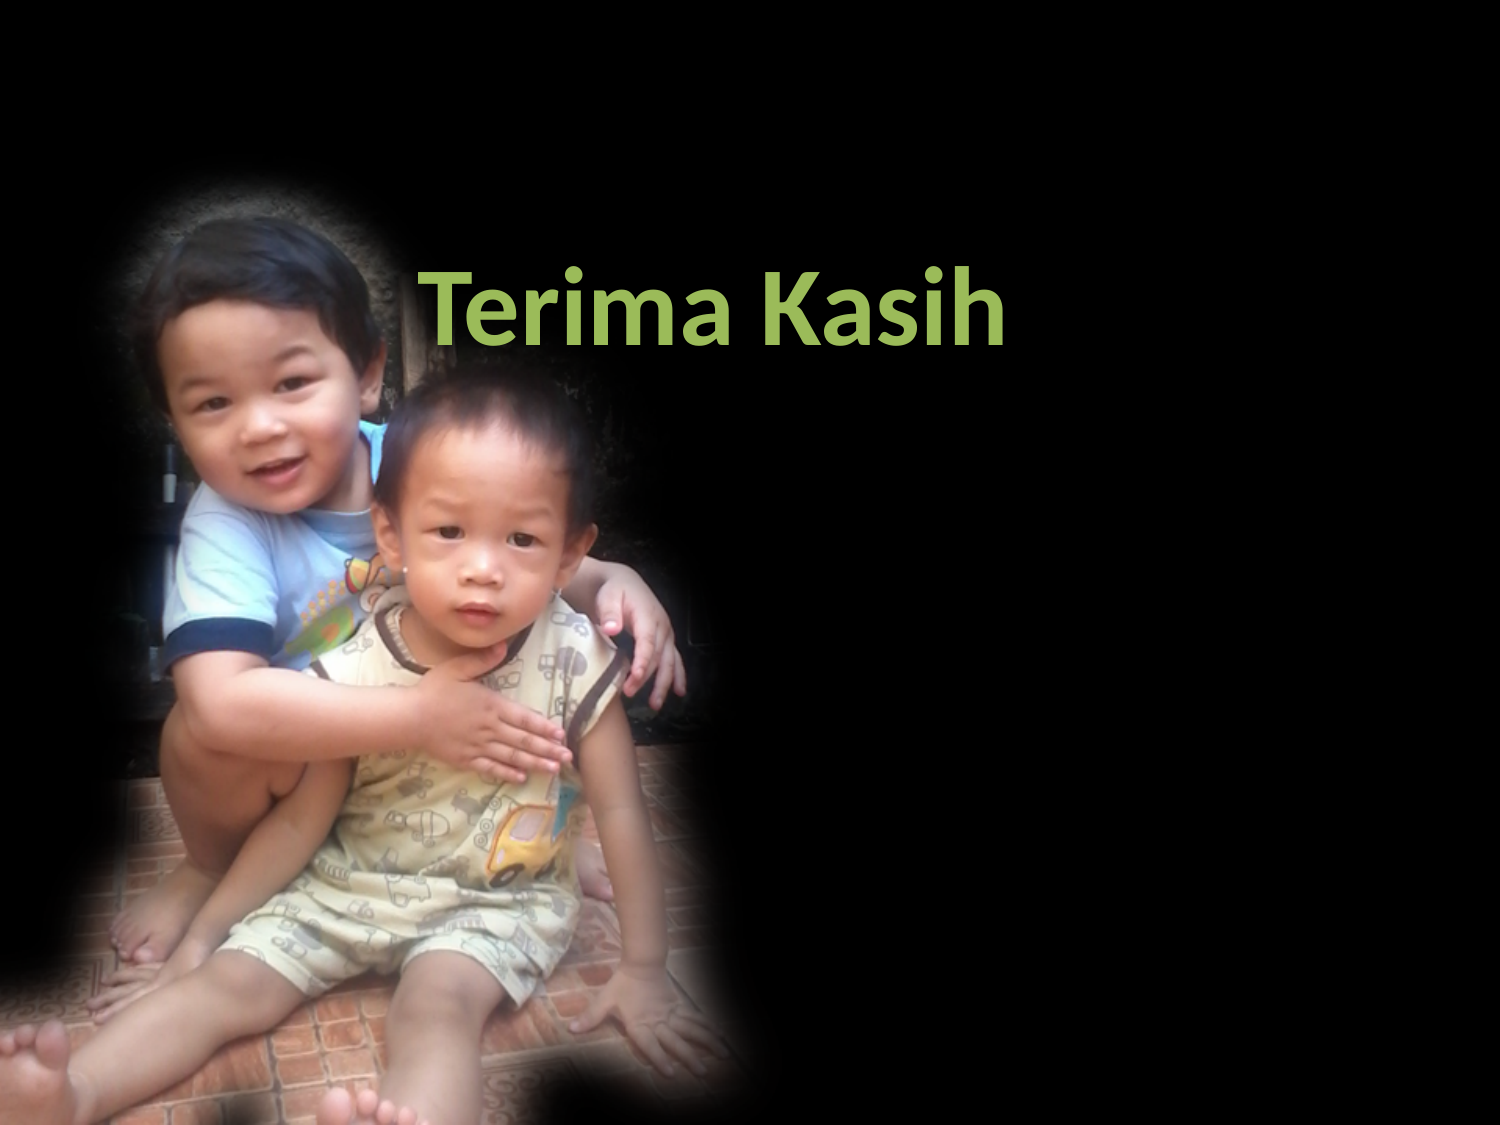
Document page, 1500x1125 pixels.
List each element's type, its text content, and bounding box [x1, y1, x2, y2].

text_box Terima Kasih [785, 224, 1025, 375]
picture [0, 154, 782, 1125]
